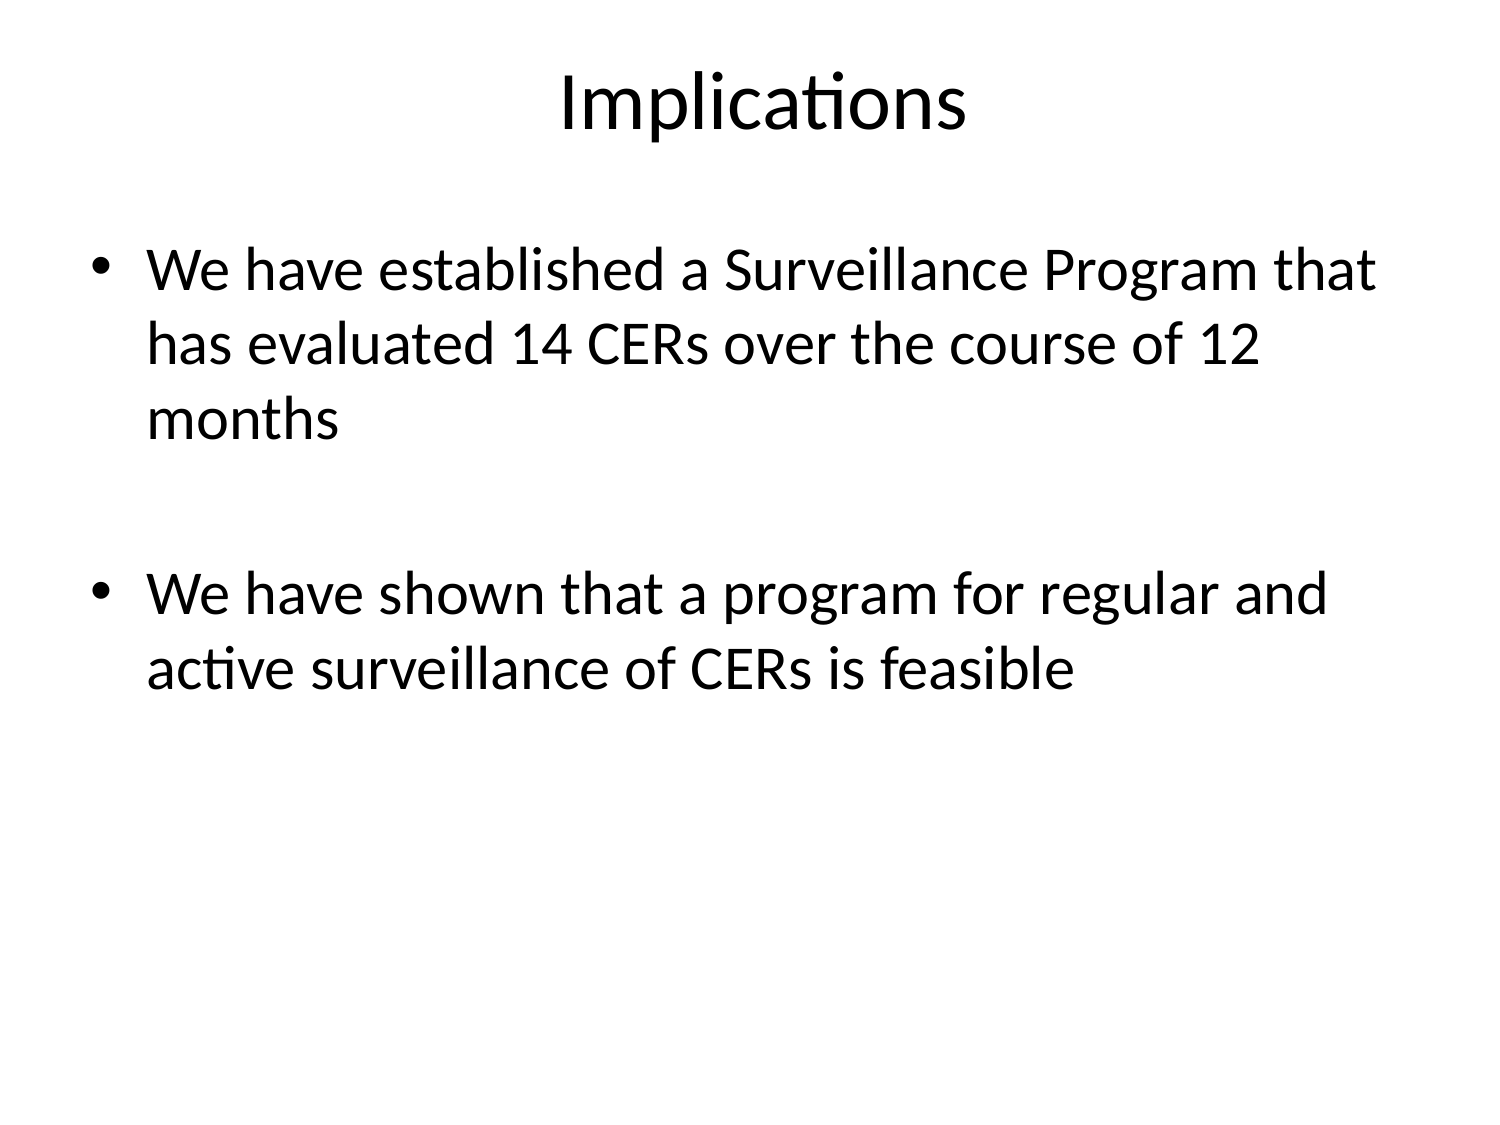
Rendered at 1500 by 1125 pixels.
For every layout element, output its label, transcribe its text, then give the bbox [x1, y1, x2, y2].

title Implications [88, 42, 1439, 149]
list We have established a Surveillance Program that has evaluated 14 CERs over the course of 12 months We have shown that a program for regular and active surveillance of CERs is feasible [75, 219, 1425, 1059]
